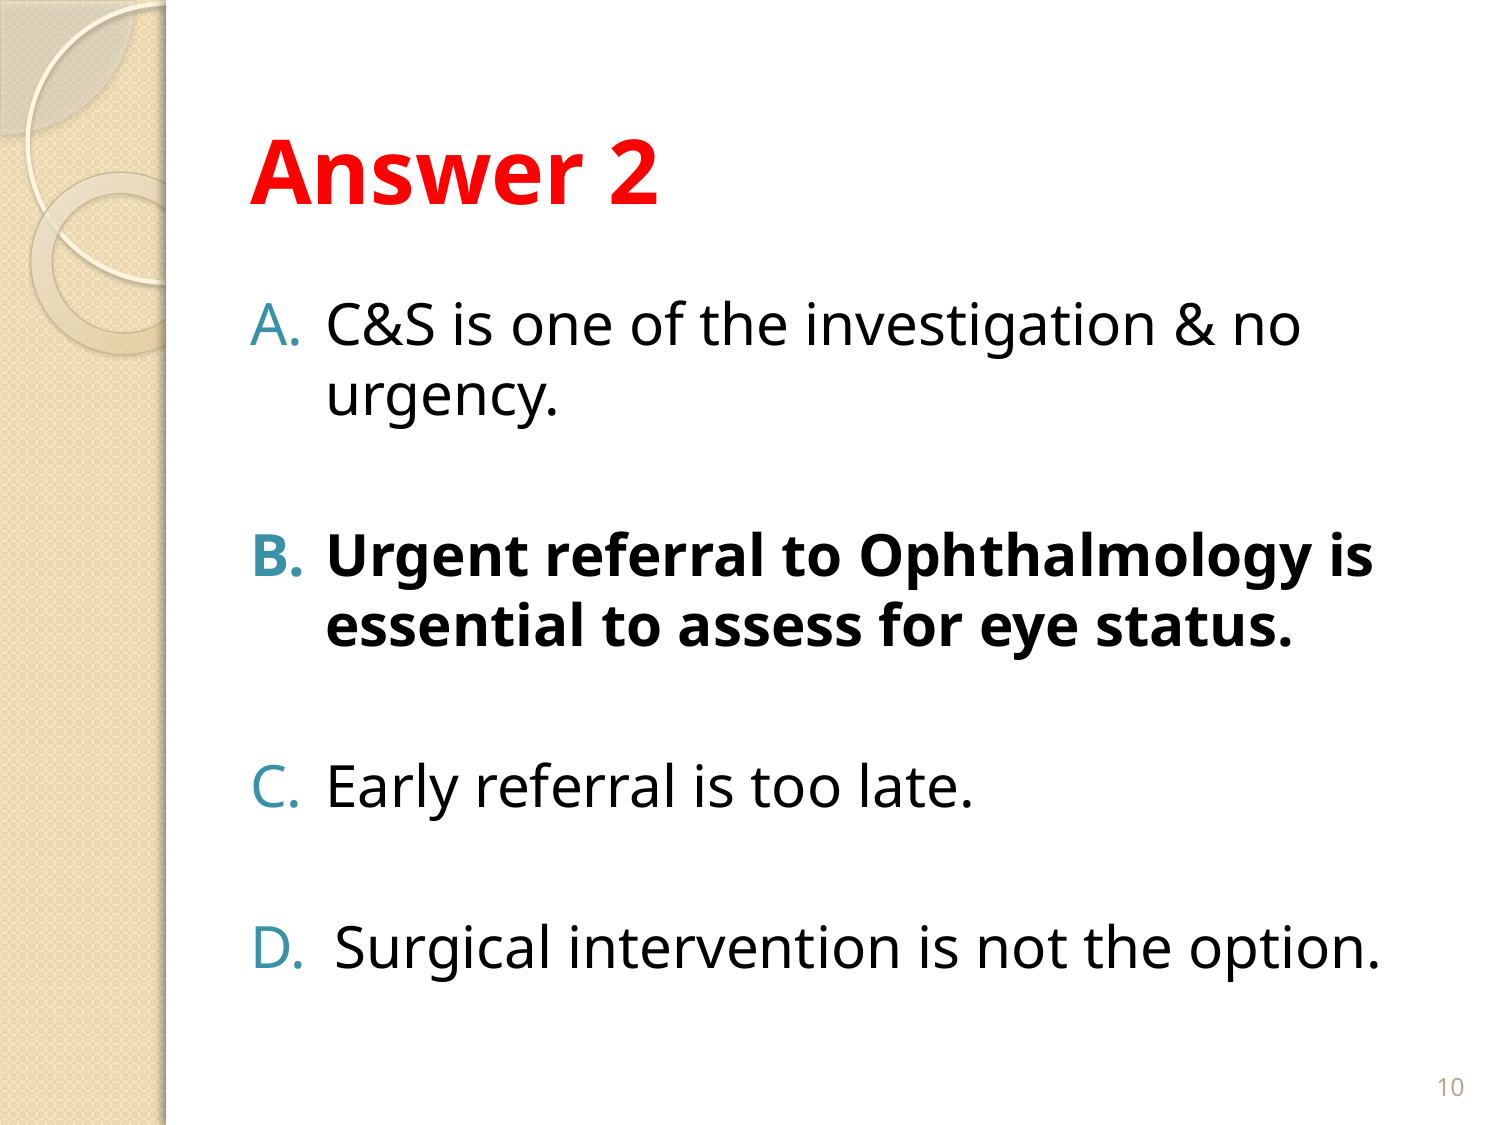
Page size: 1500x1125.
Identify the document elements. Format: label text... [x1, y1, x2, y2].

list C&S is one of the investigation & no urgency. Urgent referral to Ophthalmology is essential to assess for eye status. Early referral is too late. Surgical intervention is not the option. [235, 279, 1438, 1068]
slide_number 10 [1413, 1034, 1488, 1113]
title Answer 2 [235, 75, 1466, 263]
